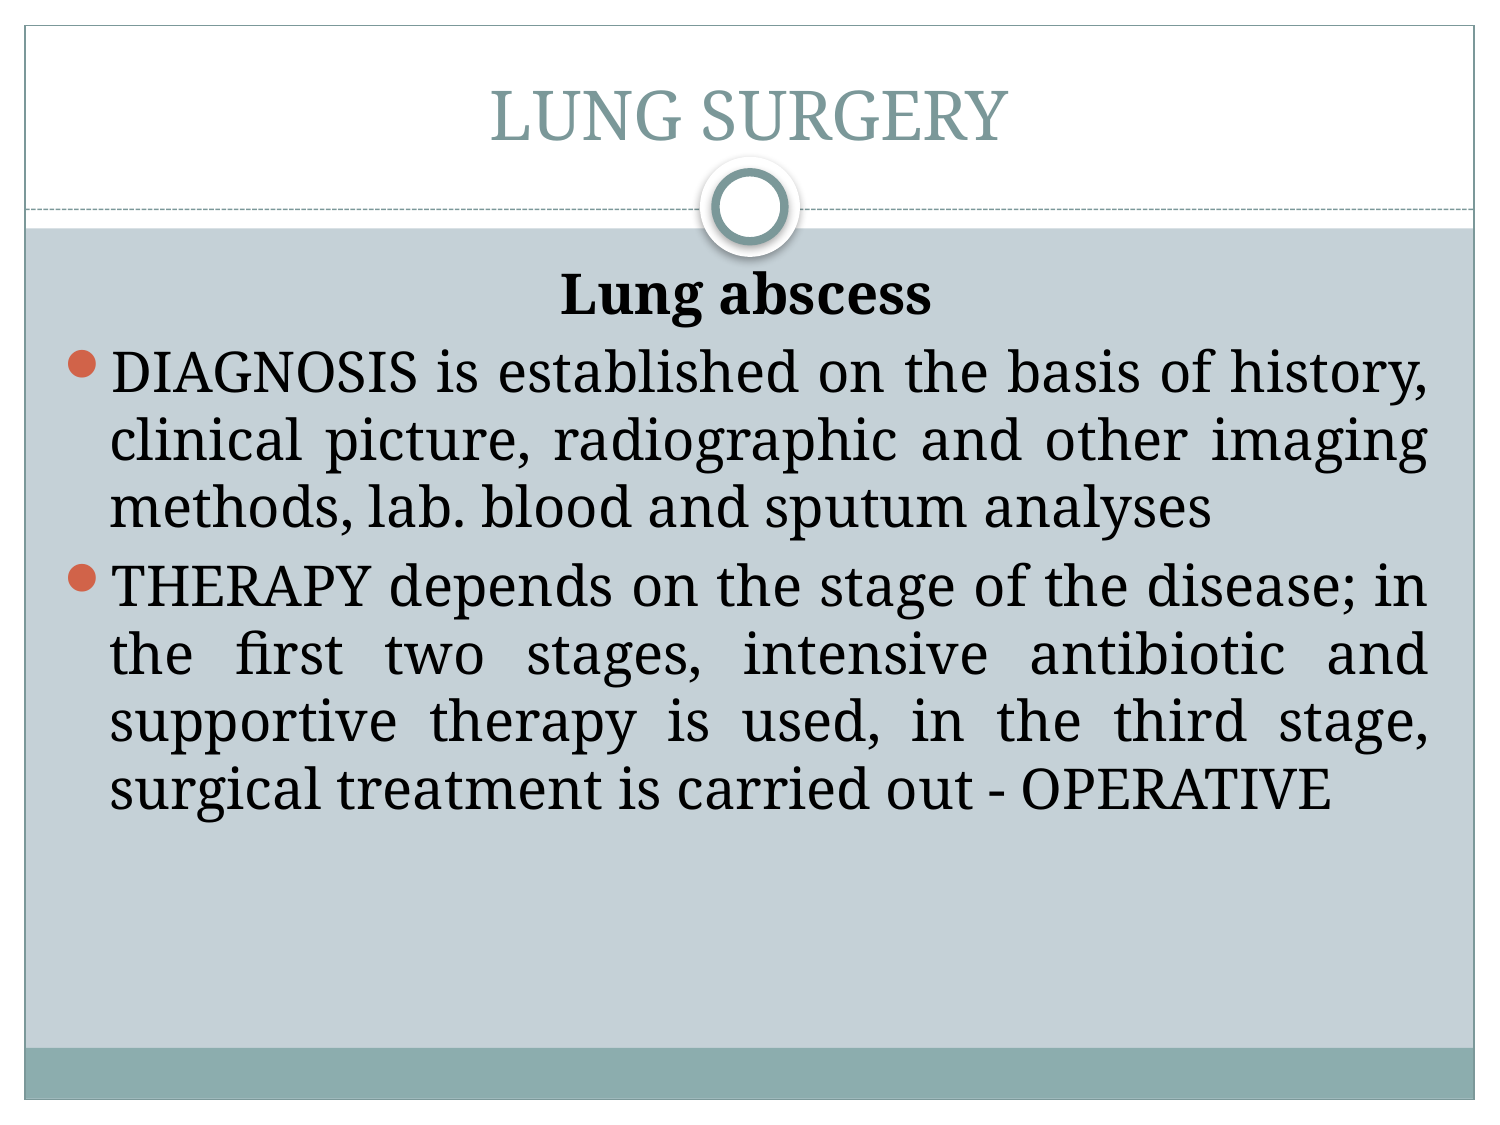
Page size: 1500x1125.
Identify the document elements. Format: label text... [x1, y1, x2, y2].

title LUNG SURGERY [49, 37, 1450, 162]
list Lung abscess DIAGNOSIS is established on the basis of history, clinical picture, radiographic and other imaging methods, lab. blood and sputum analyses THERAPY depends on the stage of the disease; in the first two stages, intensive antibiotic and supportive therapy is used, in the third stage, surgical treatment is carried out - OPERATIVE [49, 250, 1445, 1001]
